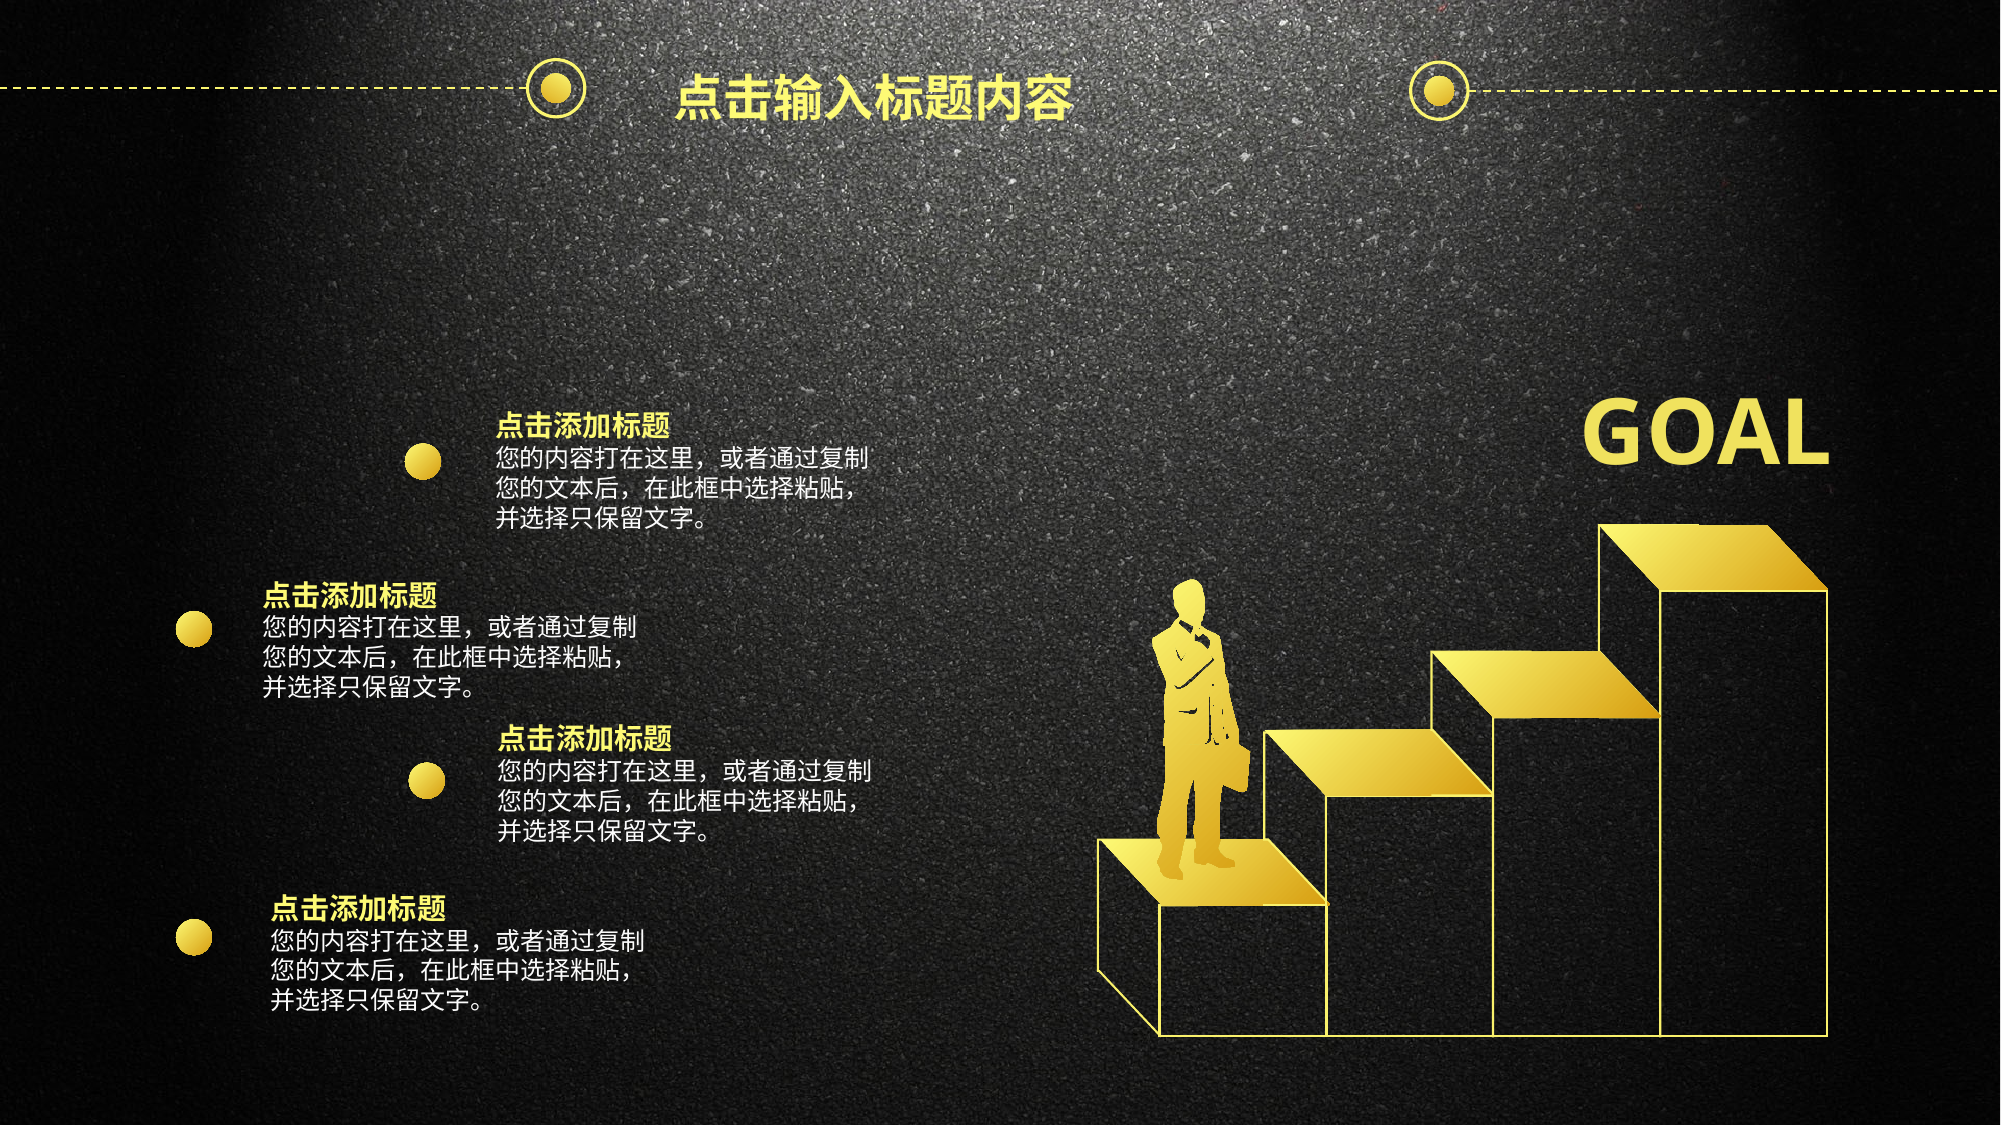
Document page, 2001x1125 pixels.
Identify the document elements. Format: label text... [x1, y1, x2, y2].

text_box 点击输入标题内容 [612, 42, 1089, 138]
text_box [1264, 729, 1431, 1037]
text_box [1409, 61, 1470, 121]
text_box [1151, 578, 1252, 839]
text_box [174, 610, 213, 649]
text_box [407, 761, 446, 800]
text_box [174, 918, 213, 957]
text_box [526, 58, 586, 118]
text_box 点击添加标题 您的内容打在这里，或者通过复制 您的文本后，在此框中选择粘贴， 并选择只保留文字。 [480, 400, 885, 603]
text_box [1598, 525, 1828, 1037]
text_box [403, 442, 442, 481]
text_box [1423, 74, 1456, 107]
text_box [540, 72, 572, 105]
text_box 点击添加标题 您的内容打在这里，或者通过复制 您的文本后，在此框中选择粘贴， 并选择只保留文字。 [247, 569, 653, 772]
text_box 点击添加标题 您的内容打在这里，或者通过复制 您的文本后，在此框中选择粘贴， 并选择只保留文字。 [482, 713, 888, 915]
text_box GOAL [1534, 365, 1848, 491]
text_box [1431, 651, 1661, 1037]
text_box 点击添加标题 您的内容打在这里，或者通过复制 您的文本后，在此框中选择粘贴， 并选择只保留文字。 [256, 882, 661, 1085]
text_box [1097, 839, 1264, 1037]
picture [0, 0, 2001, 1125]
